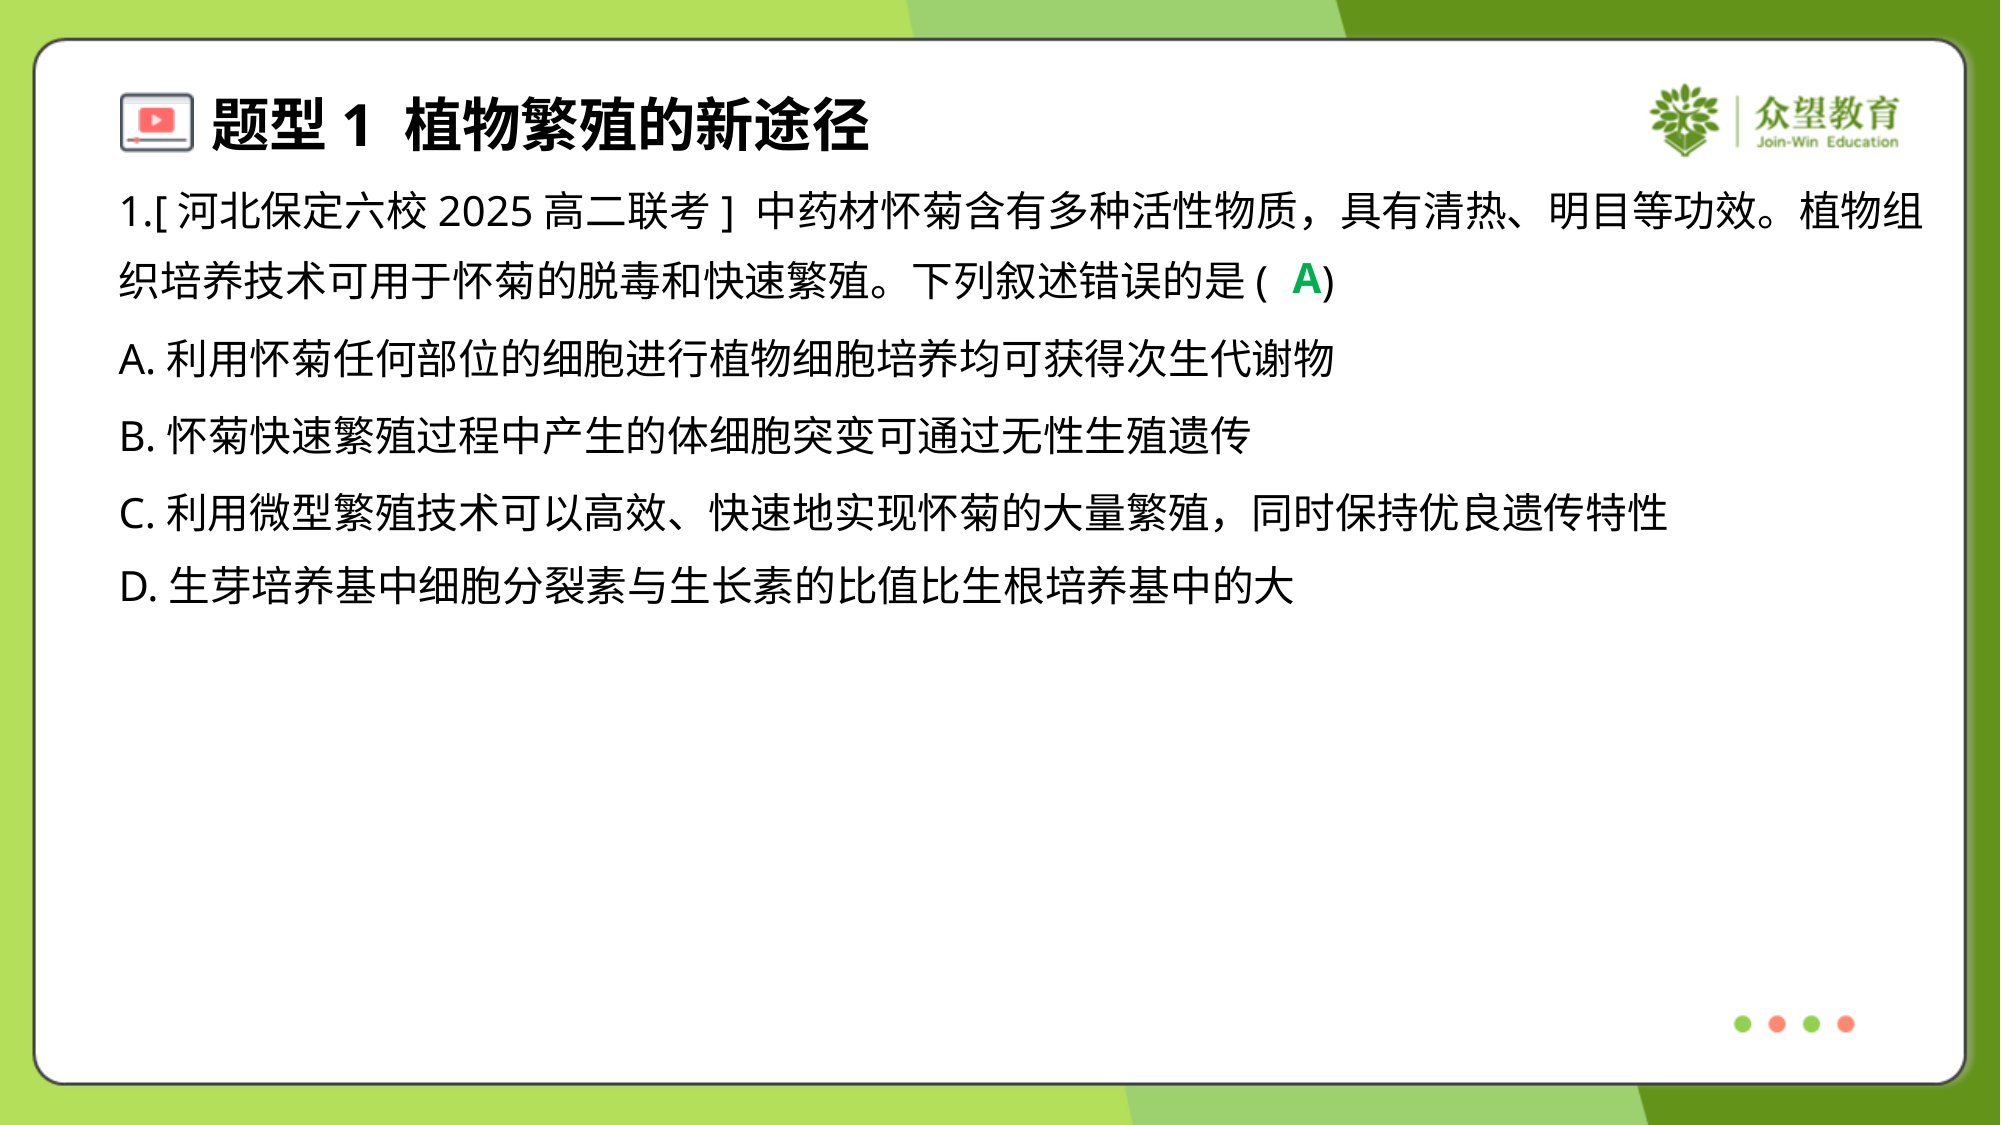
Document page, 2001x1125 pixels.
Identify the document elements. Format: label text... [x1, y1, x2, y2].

text_box A.利用怀菊任何部位的细胞进行植物细胞培养均可获得次生代谢物 B.怀菊快速繁殖过程中产生的体细胞突变可通过无性生殖遗传 C.利用微型繁殖技术可以高效、快速地实现怀菊的大量繁殖，同时保持优良遗传特性 D.生芽培养基中细胞分裂素与生长素的比值比生根培养基中的大 [118, 307, 1883, 603]
text_box A [1276, 231, 1338, 296]
text_box 1.[河北保定六校2025高二联考] 中药材怀菊含有多种活性物质，具有清热、明目等功效。植物组 织培养技术可用于怀菊的脱毒和快速繁殖。下列叙述错误的是( ) [118, 159, 1883, 298]
picture [0, 0, 2000, 1125]
